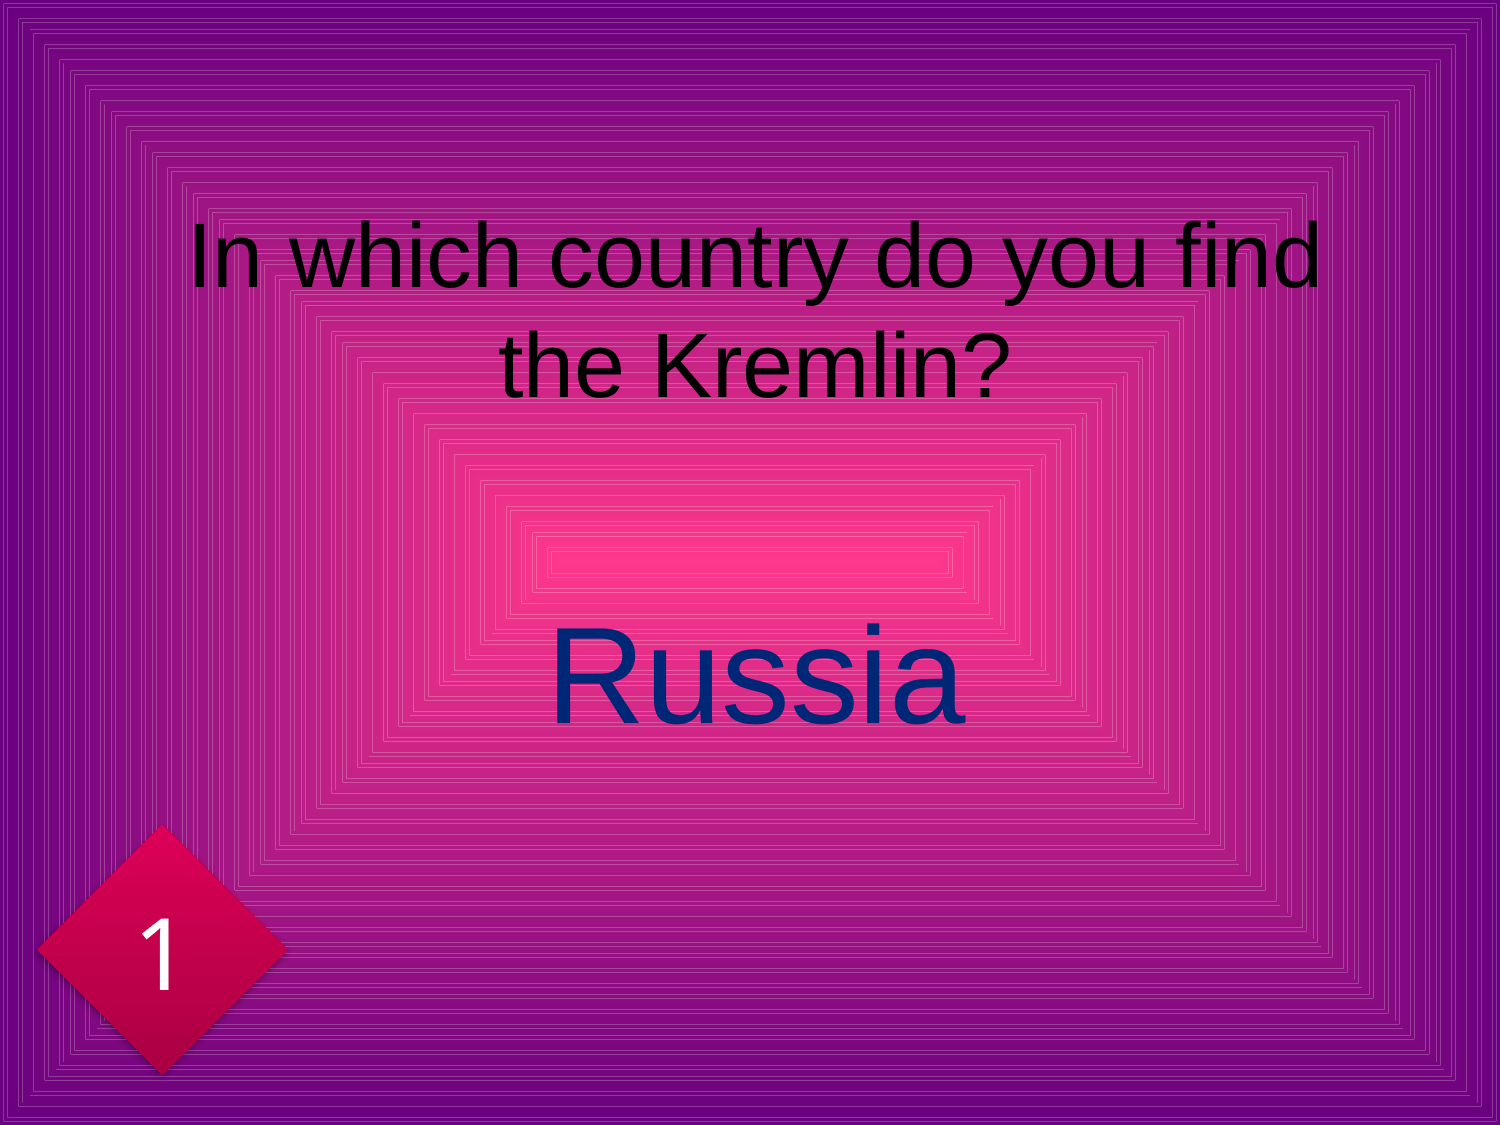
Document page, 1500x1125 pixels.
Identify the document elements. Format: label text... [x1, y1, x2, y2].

title In which country do you find the Kremlin? [112, 137, 1401, 476]
text_box 1 [37, 838, 288, 1075]
text_box Russia [112, 500, 1400, 838]
